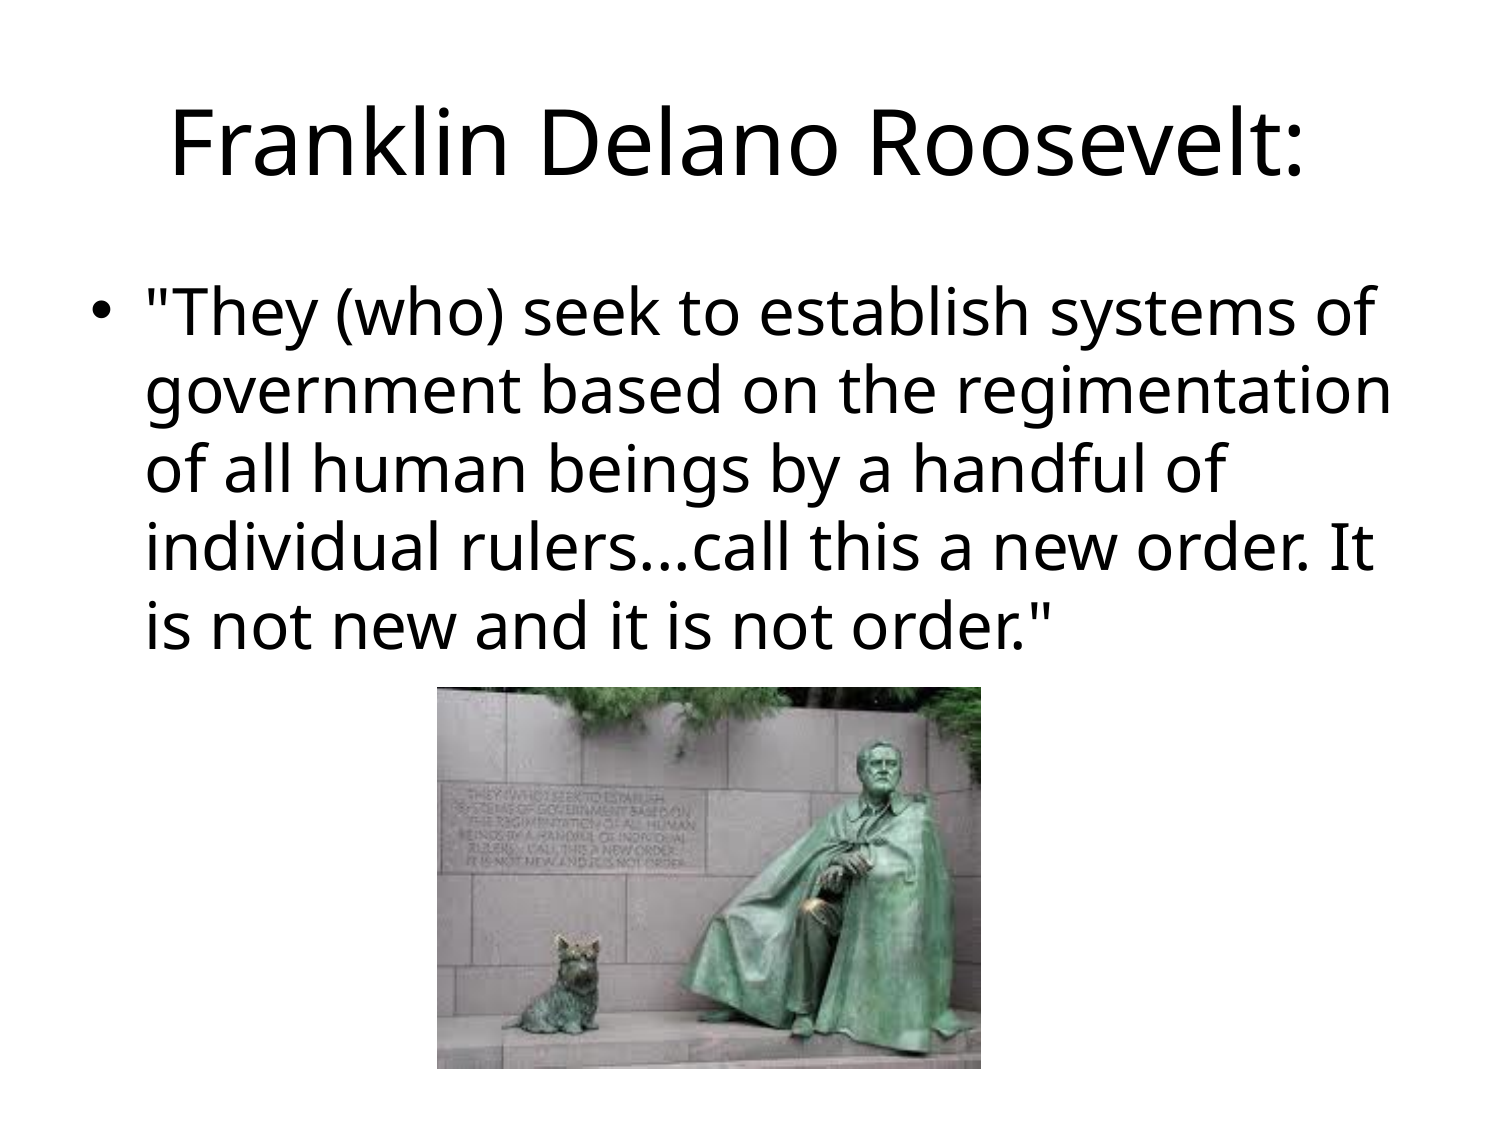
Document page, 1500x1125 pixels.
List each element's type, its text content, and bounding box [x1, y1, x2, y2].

picture [437, 687, 982, 1069]
list "They (who) seek to establish systems of government based on the regimentation of all human beings by a handful of individual rulers...call this a new order. It is not new and it is not order." [75, 262, 1425, 675]
title Franklin Delano Roosevelt: [75, 45, 1425, 233]
